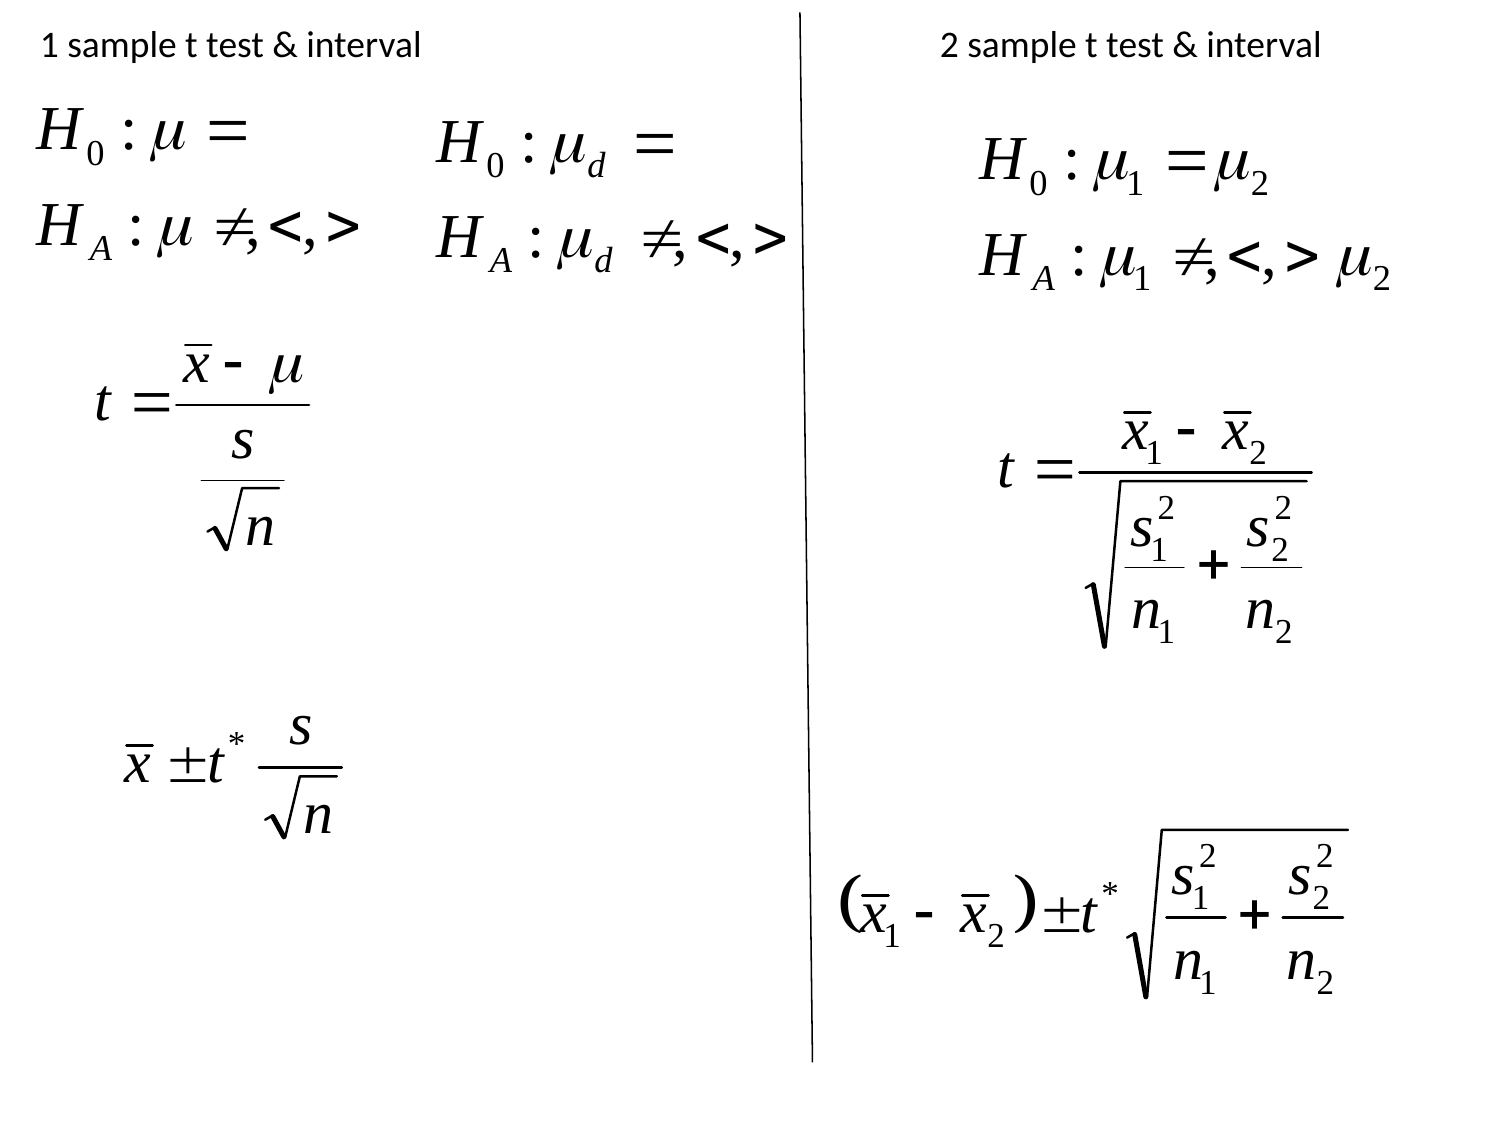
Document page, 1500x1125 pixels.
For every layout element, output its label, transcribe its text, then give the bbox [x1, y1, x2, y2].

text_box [990, 392, 1326, 663]
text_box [87, 324, 323, 566]
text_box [112, 687, 353, 853]
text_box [830, 817, 1361, 1013]
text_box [967, 117, 1401, 306]
text_box 1 sample t test & interval 2 sample t test & interval [24, 12, 797, 73]
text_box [24, 87, 369, 276]
text_box 1 sample t test & interval 2 sample t test & interval [813, 12, 1425, 73]
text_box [424, 99, 794, 288]
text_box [799, 12, 813, 1063]
